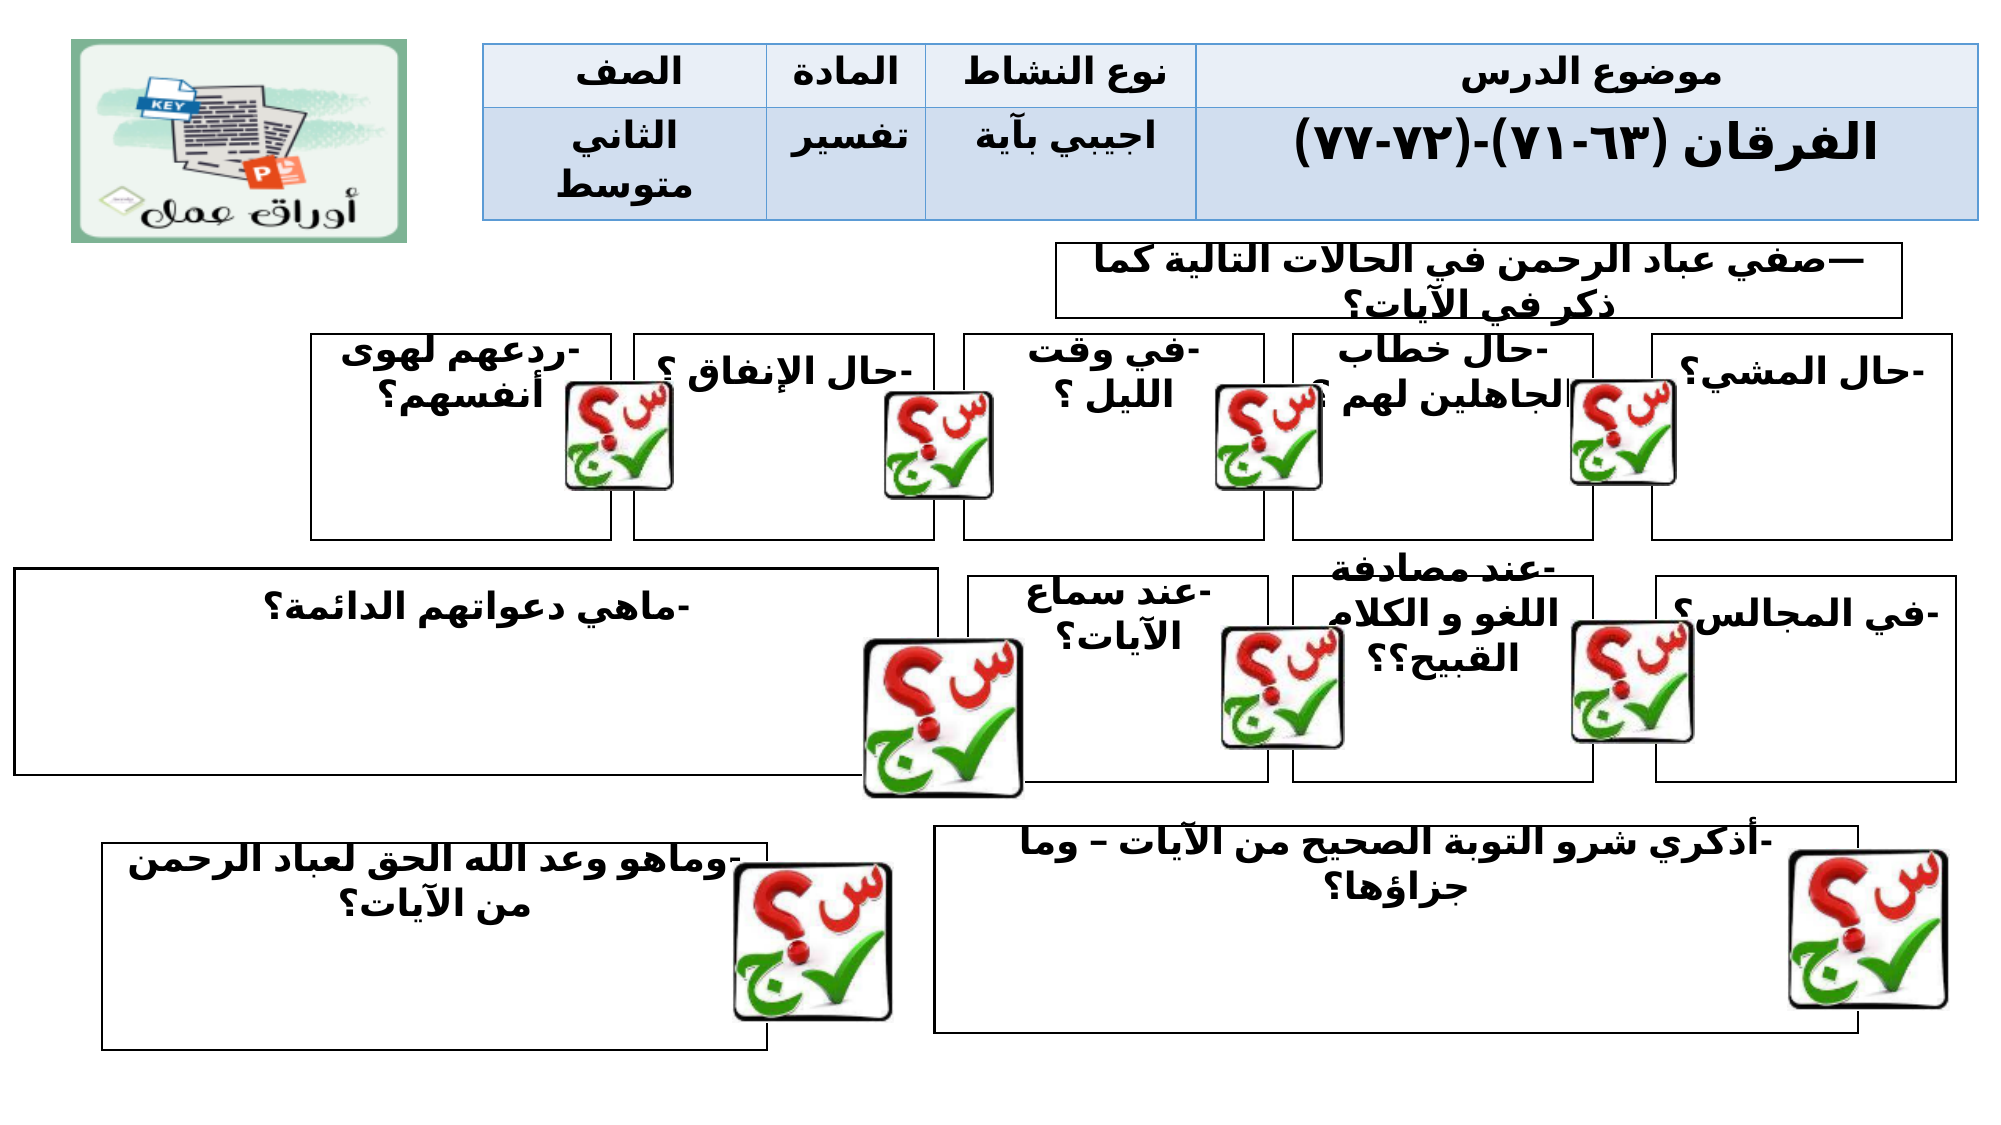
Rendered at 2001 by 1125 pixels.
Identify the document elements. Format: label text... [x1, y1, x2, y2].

picture [862, 637, 1025, 800]
text_box -في وقت الليل ؟ [963, 333, 1265, 541]
table_cell الفرقان (٦٣-٧١)-(٧٢-٧٧) [1197, 108, 1977, 219]
text_box -أذكري شرو التوبة الصحيح من الآيات – وما جزاؤها؟ [933, 825, 1859, 1034]
picture [1220, 625, 1345, 750]
text_box -عند مصادفة اللغو و الكلام القبيح؟؟ [1292, 575, 1594, 783]
picture [71, 39, 407, 243]
picture [883, 390, 994, 500]
table_header الصف [484, 45, 766, 107]
table_cell الثاني متوسط [484, 108, 766, 219]
picture [732, 861, 894, 1024]
text_box -ماهي دعواتهم الدائمة؟ [13, 567, 939, 776]
table_cell تفسير [767, 108, 925, 219]
picture [1569, 378, 1677, 486]
table_header المادة [767, 45, 925, 107]
text_box -حال خطاب الجاهلين لهم ؟ [1292, 333, 1594, 541]
text_box -في المجالس؟ [1655, 575, 1957, 783]
table_header موضوع الدرس [1197, 45, 1977, 107]
picture [1214, 383, 1323, 491]
text_box -وماهو وعد الله الحق لعباد الرحمن من الآيات؟ [101, 842, 768, 1051]
text_box -عند سماع الآيات؟ [967, 575, 1269, 783]
text_box —صفي عباد الرحمن في الحالات التالية كما ذكر في الآيات؟ [1055, 242, 1903, 319]
table_header نوع النشاط [926, 45, 1195, 107]
text_box -ردعهم لهوى أنفسهم؟ [310, 333, 612, 541]
text_box -حال الإنفاق ؟ [633, 333, 935, 541]
picture [1787, 848, 1950, 1011]
table_cell اجيبي بآية [926, 108, 1195, 219]
text_box -حال المشي؟ [1651, 333, 1953, 541]
picture [1570, 619, 1695, 744]
picture [564, 380, 674, 491]
